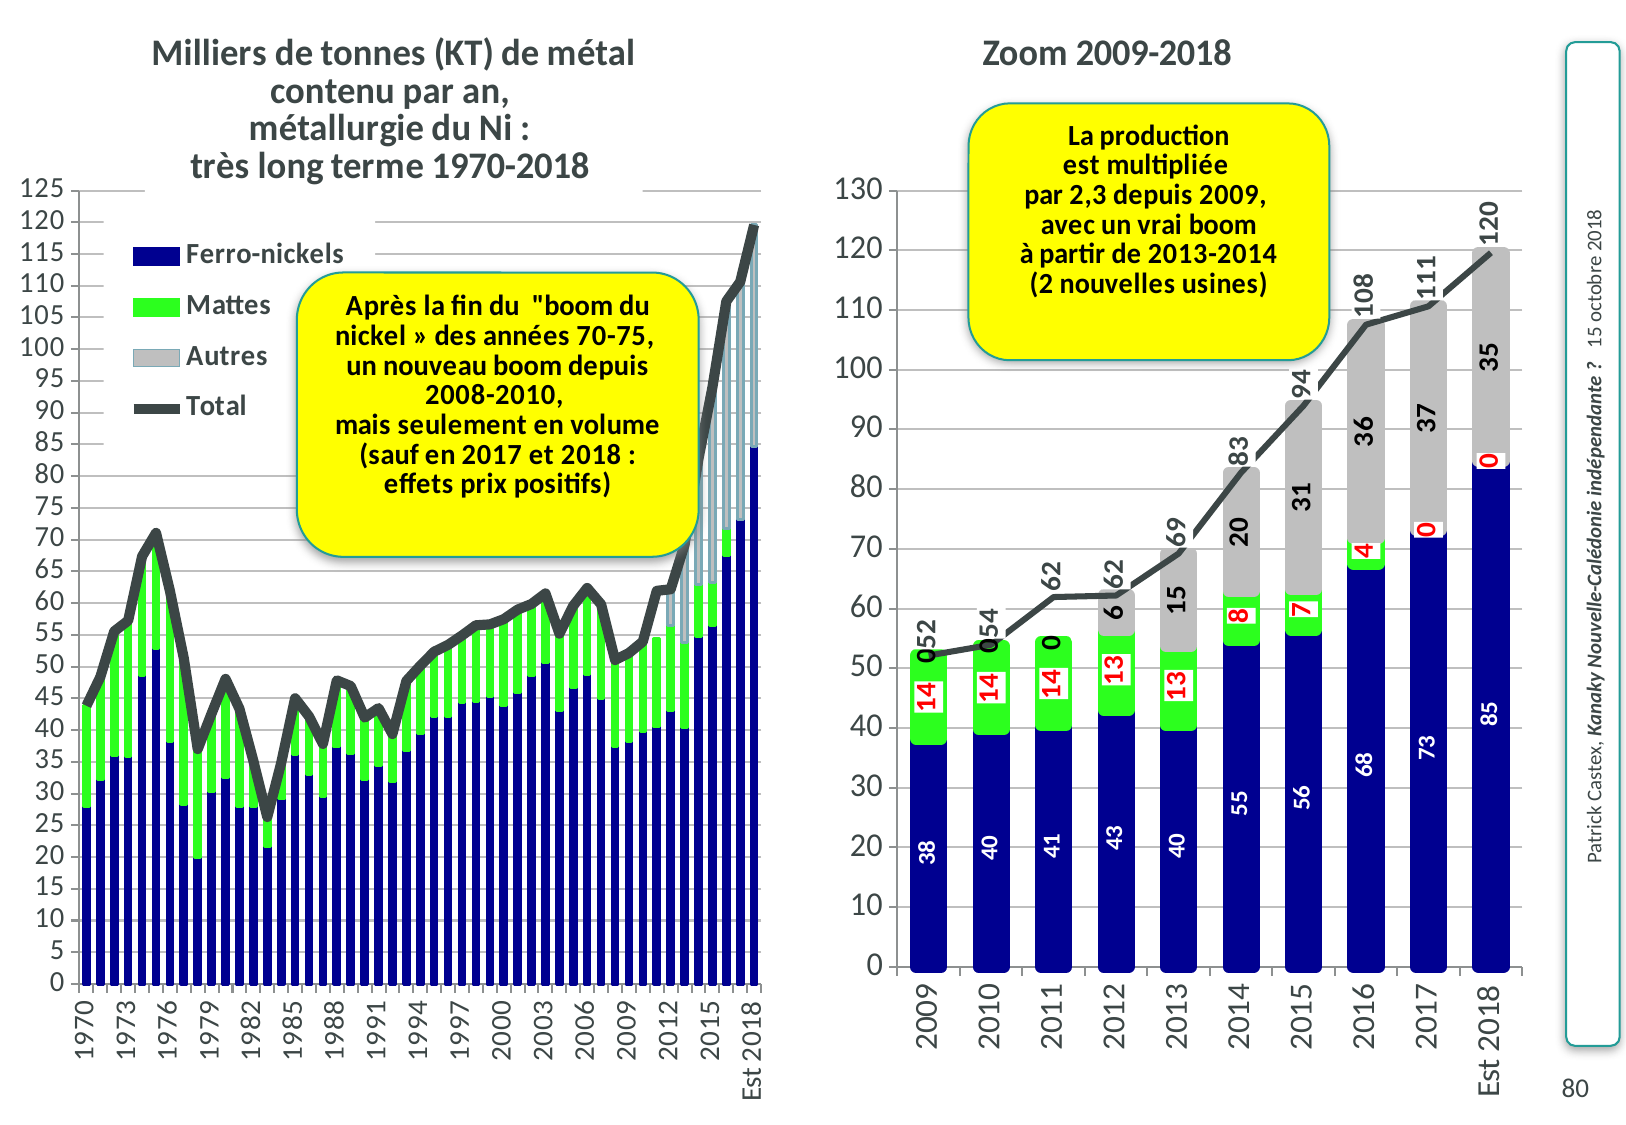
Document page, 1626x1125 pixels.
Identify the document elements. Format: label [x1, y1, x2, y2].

chart [18, 24, 784, 1109]
chart [832, 24, 1543, 1109]
